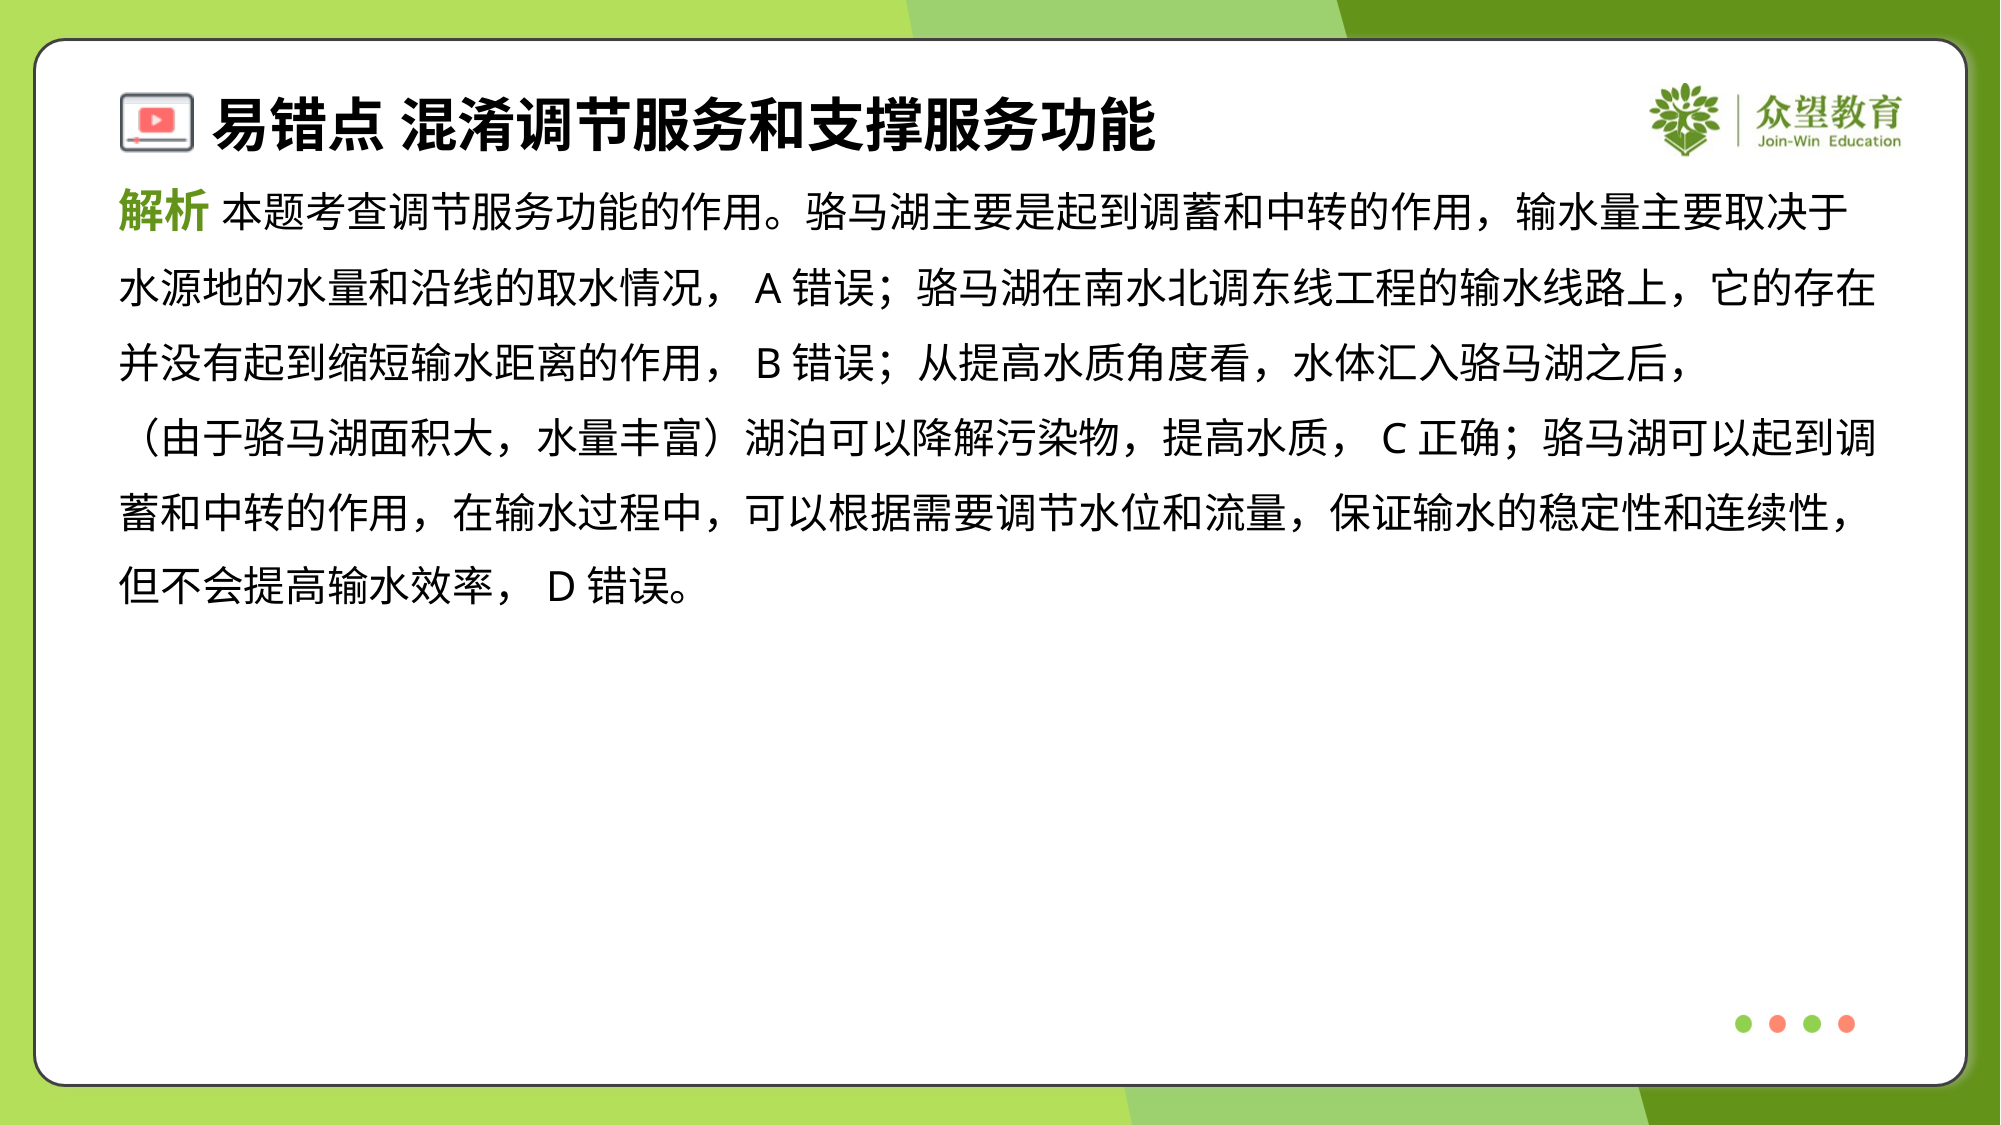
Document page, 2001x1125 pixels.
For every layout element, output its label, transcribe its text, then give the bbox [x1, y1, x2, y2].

text_box 解析 本题考查调节服务功能的作用。骆马湖主要是起到调蓄和中转的作用，输水量主要取决于 水源地的水量和沿线的取水情况，A错误；骆马湖在南水北调东线工程的输水线路上，它的存在 并没有起到缩短输水距离的作用，B错误；从提高水质角度看，水体汇入骆马湖之后， （由于骆马湖面积大，水量丰富）湖泊可以降解污染物，提高水质，C正确；骆马湖可以起到调 蓄和中转的作用，在输水过程中，可以根据需要调节水位和流量，保证输水的稳定性和连续性， 但不会提高输水效率，D错误。 [118, 159, 1883, 602]
picture [0, 0, 2000, 1125]
